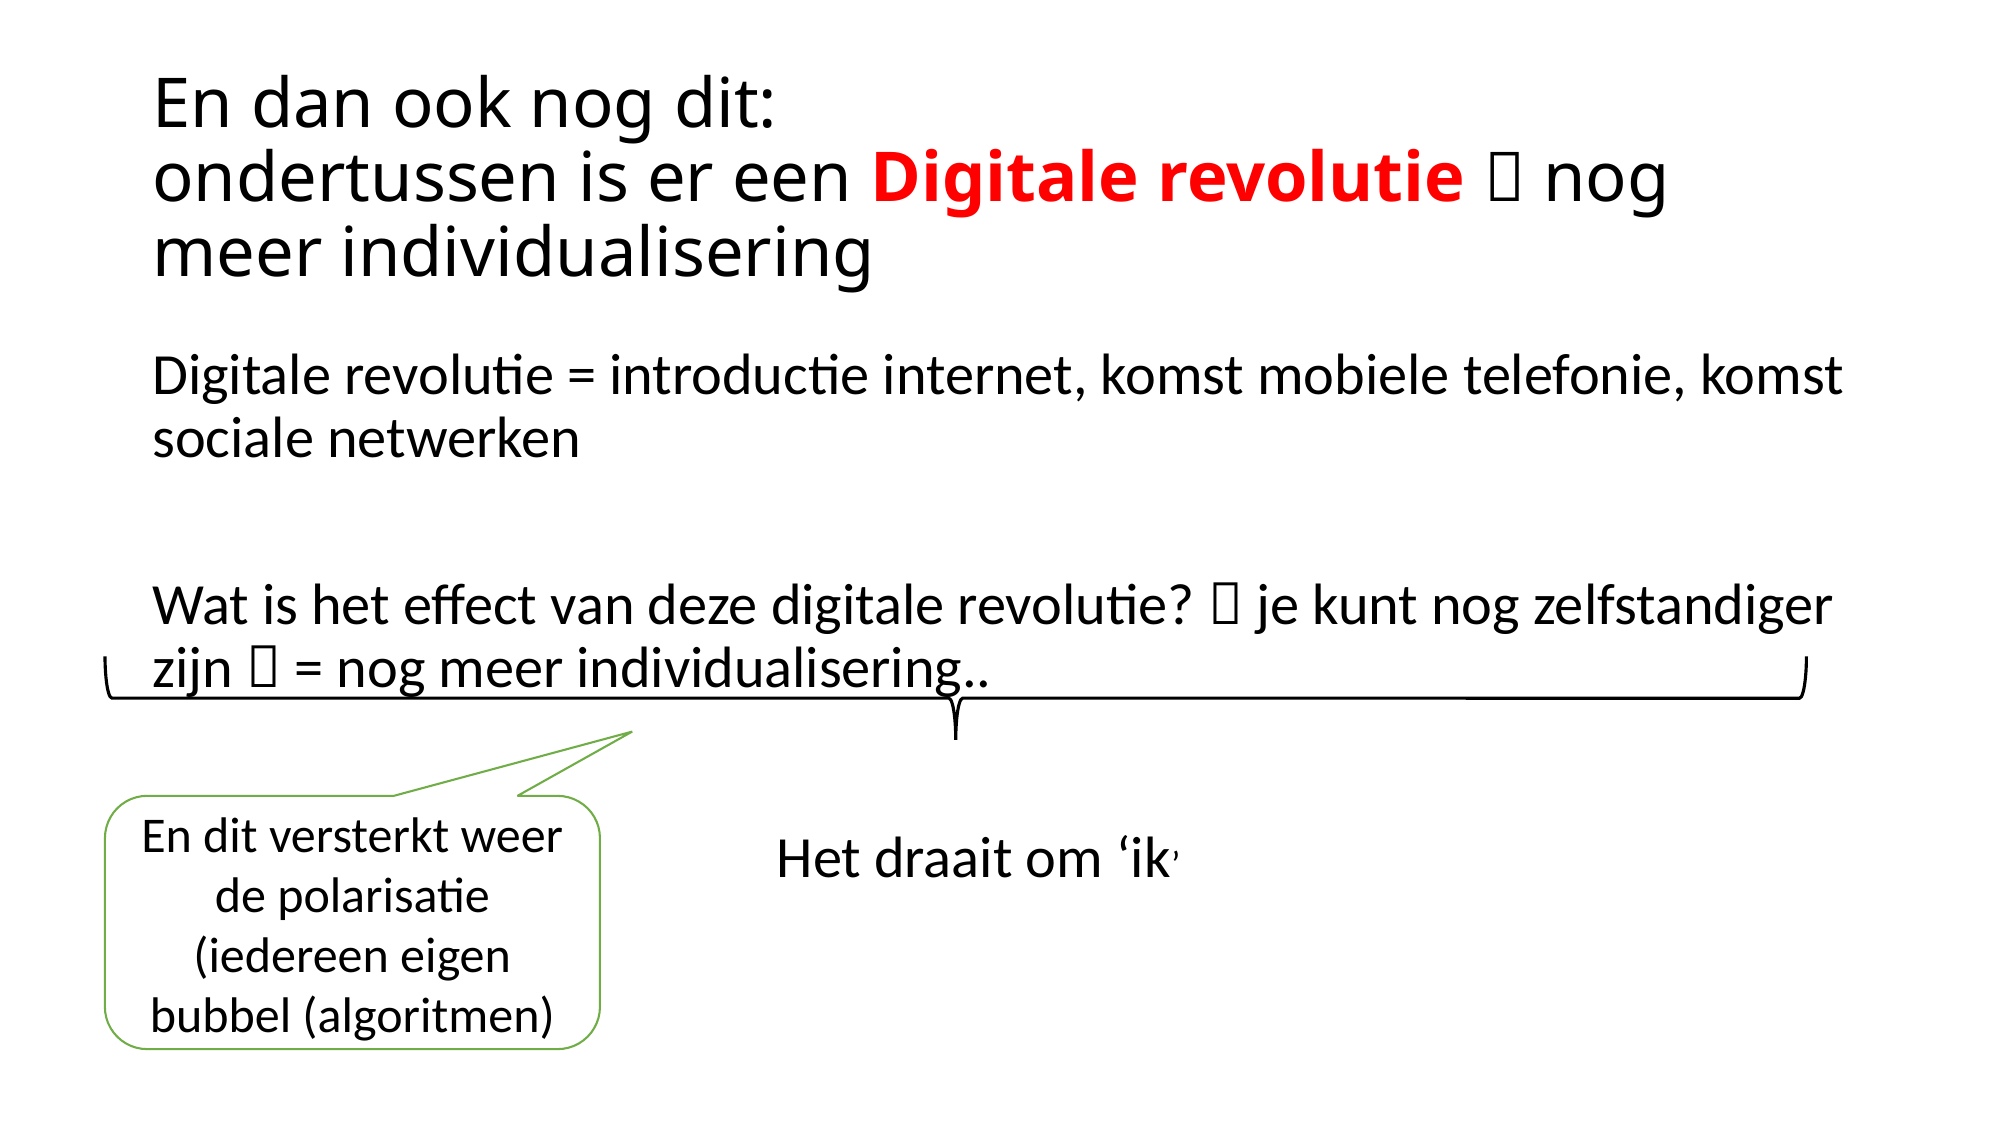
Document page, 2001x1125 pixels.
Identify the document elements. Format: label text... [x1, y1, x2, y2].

text_box En dit versterkt weer de polarisatie (iedereen eigen bubbel (algoritmen) [103, 730, 633, 1051]
text_box [103, 656, 1809, 740]
text_box Het draait om ‘ik’ [762, 811, 1238, 897]
title En dan ook nog dit: ondertussen is er een Digitale revolutie  nog meer individualisering [137, 59, 1863, 300]
list Digitale revolutie = introductie internet, komst mobiele telefonie, komst sociale netwerken Wat is het effect van deze digitale revolutie?  je kunt nog zelfstandiger zijn  = nog meer individualisering.. [137, 336, 1863, 1014]
